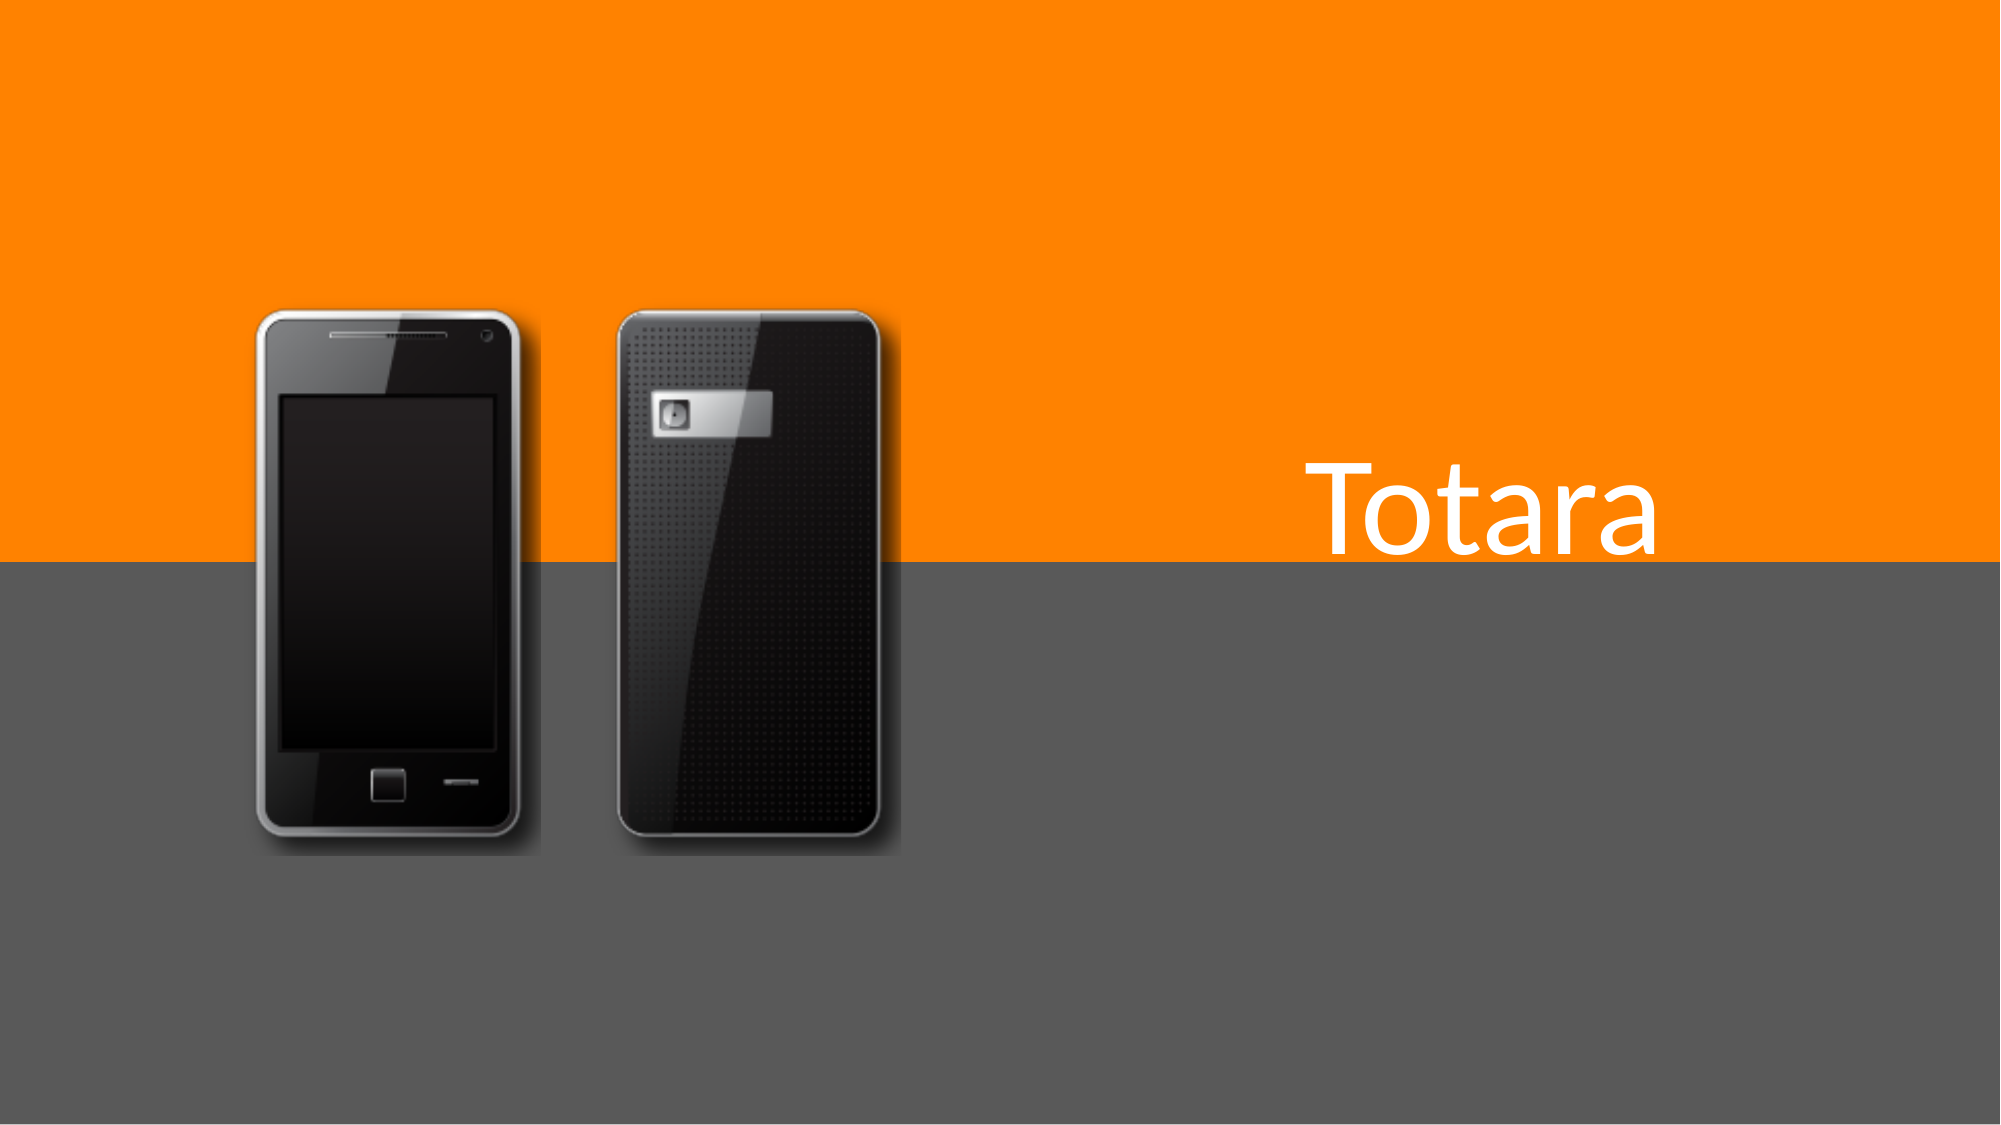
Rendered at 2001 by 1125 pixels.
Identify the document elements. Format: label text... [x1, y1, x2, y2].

picture [239, 293, 541, 856]
picture [600, 293, 902, 856]
text_box [0, 561, 2000, 1125]
text_box [0, 0, 2000, 561]
text_box Totara [1228, 405, 1679, 590]
